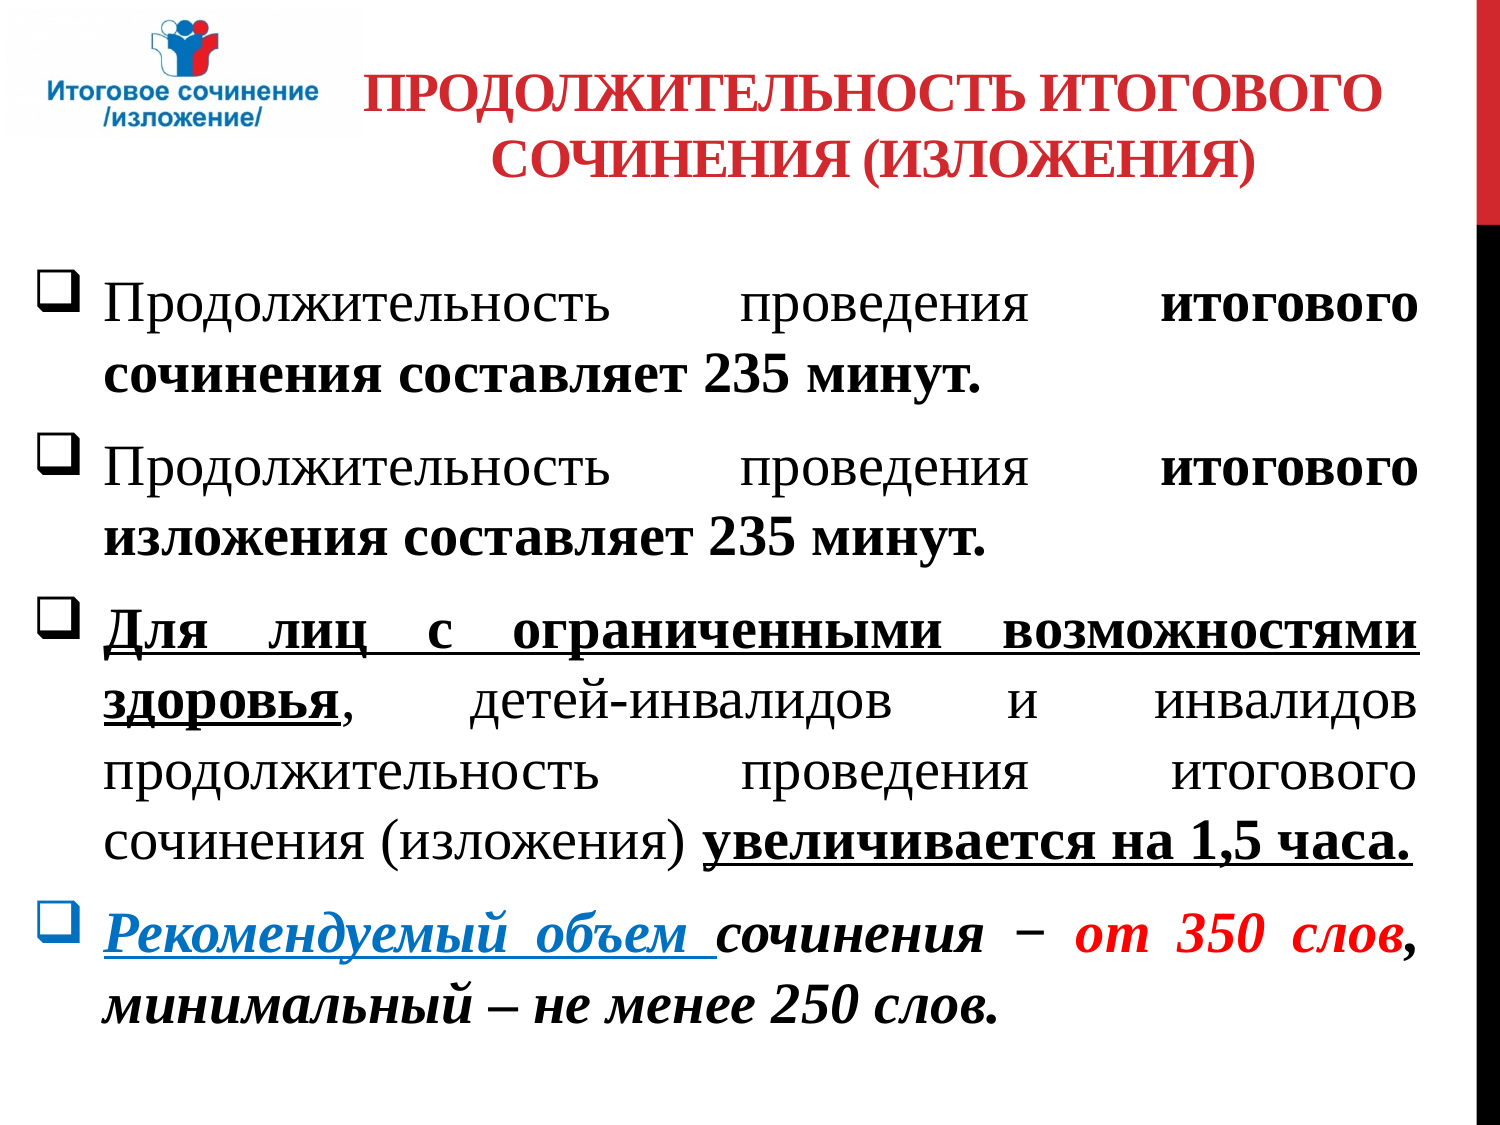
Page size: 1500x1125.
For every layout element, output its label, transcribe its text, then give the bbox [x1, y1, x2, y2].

picture [5, 8, 363, 140]
list Продолжительность проведения итогового сочинения составляет 235 минут. Продолжительность проведения итогового изложения составляет 235 минут. Для лиц с ограниченными возможностями здоровья, детей-инвалидов и инвалидов продолжительность проведения итогового сочинения (изложения) увеличивается на 1,5 часа. Рекомендуемый объем сочинения − от 350 слов, минимальный – не менее 250 слов. [17, 255, 1436, 1071]
title Продолжительность итогового сочинения (изложения) [336, 30, 1412, 197]
